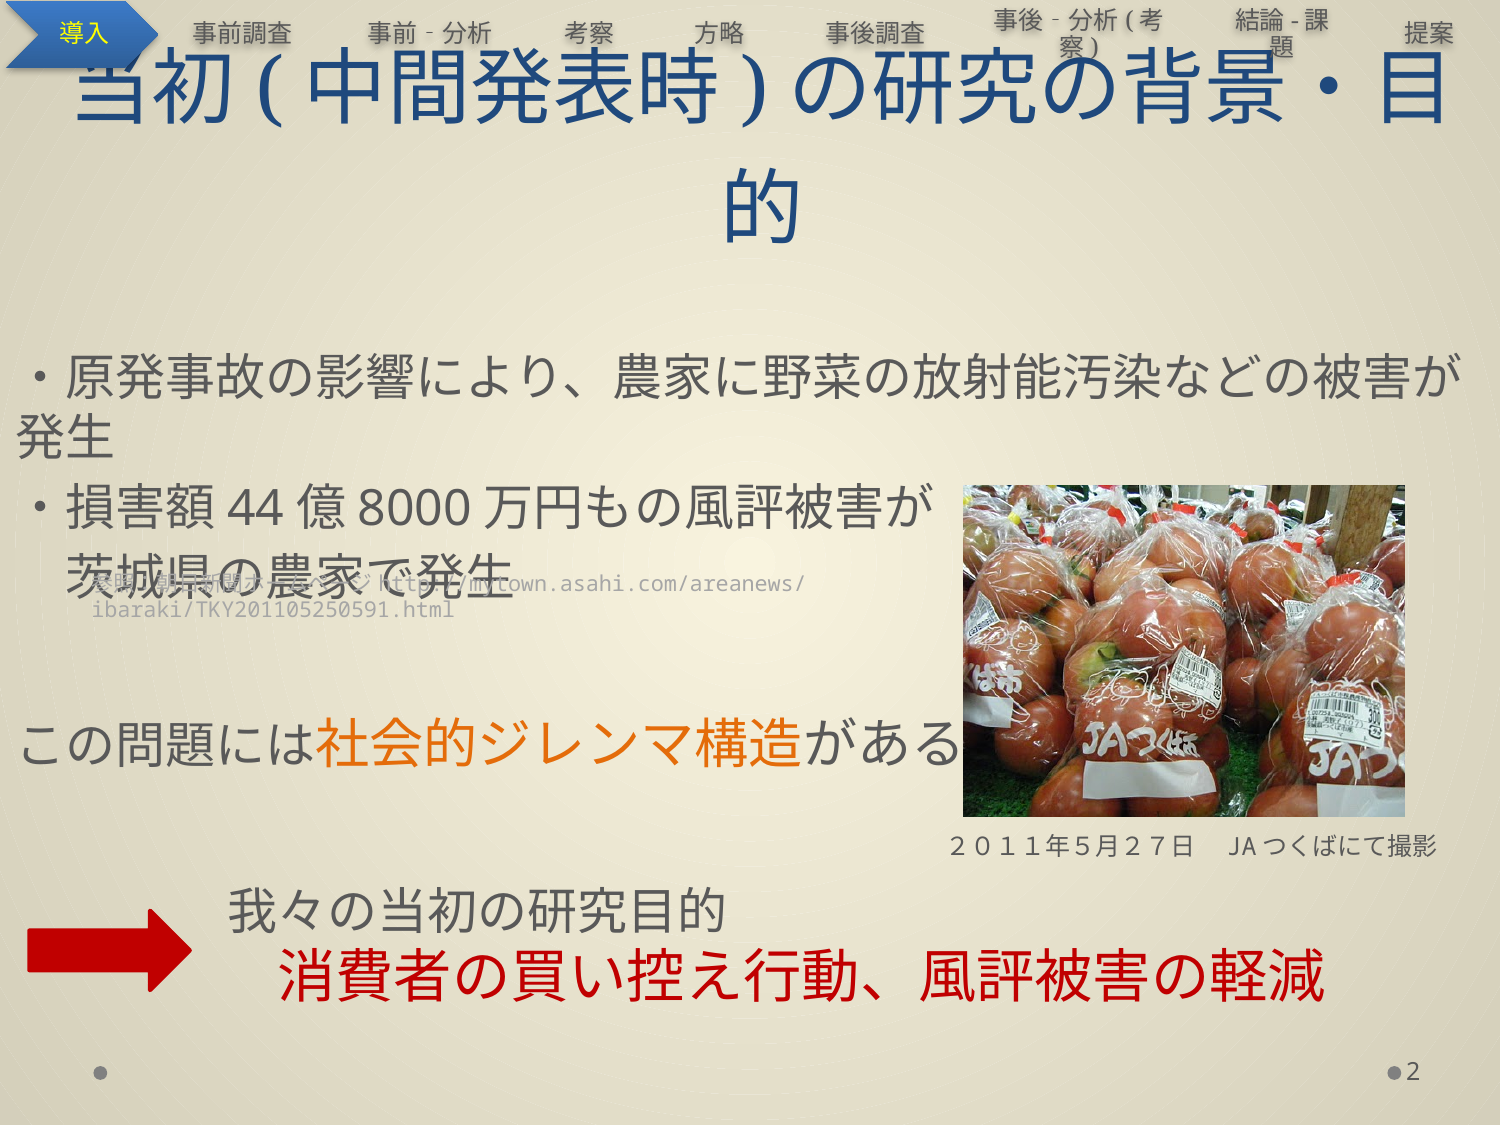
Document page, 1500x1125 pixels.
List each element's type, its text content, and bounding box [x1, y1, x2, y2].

text_box [27, 908, 192, 993]
picture [963, 485, 1405, 817]
list ・原発事故の影響により、農家に野菜の放射能汚染などの被害が発生 ・損害額44億8000万円もの風評被害が 茨城県の農家で発生 この問題には社会的ジレンマ構造がある [0, 337, 1500, 847]
slide_number 2 [1401, 1042, 1494, 1103]
text_box ２０１１年５月２７日 JAつくばにて撮影 [930, 823, 1453, 868]
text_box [5, 0, 1500, 69]
text_box 参照：朝日新聞ホームページhttp://mytown.asahi.com/areanews/ibaraki/TKY201105250591.html [76, 562, 881, 630]
title 当初(中間発表時)の研究の背景・目的 [41, 76, 1483, 263]
text_box 我々の当初の研究目的 消費者の買い控え行動、風評被害の軽減 [212, 872, 1341, 1017]
